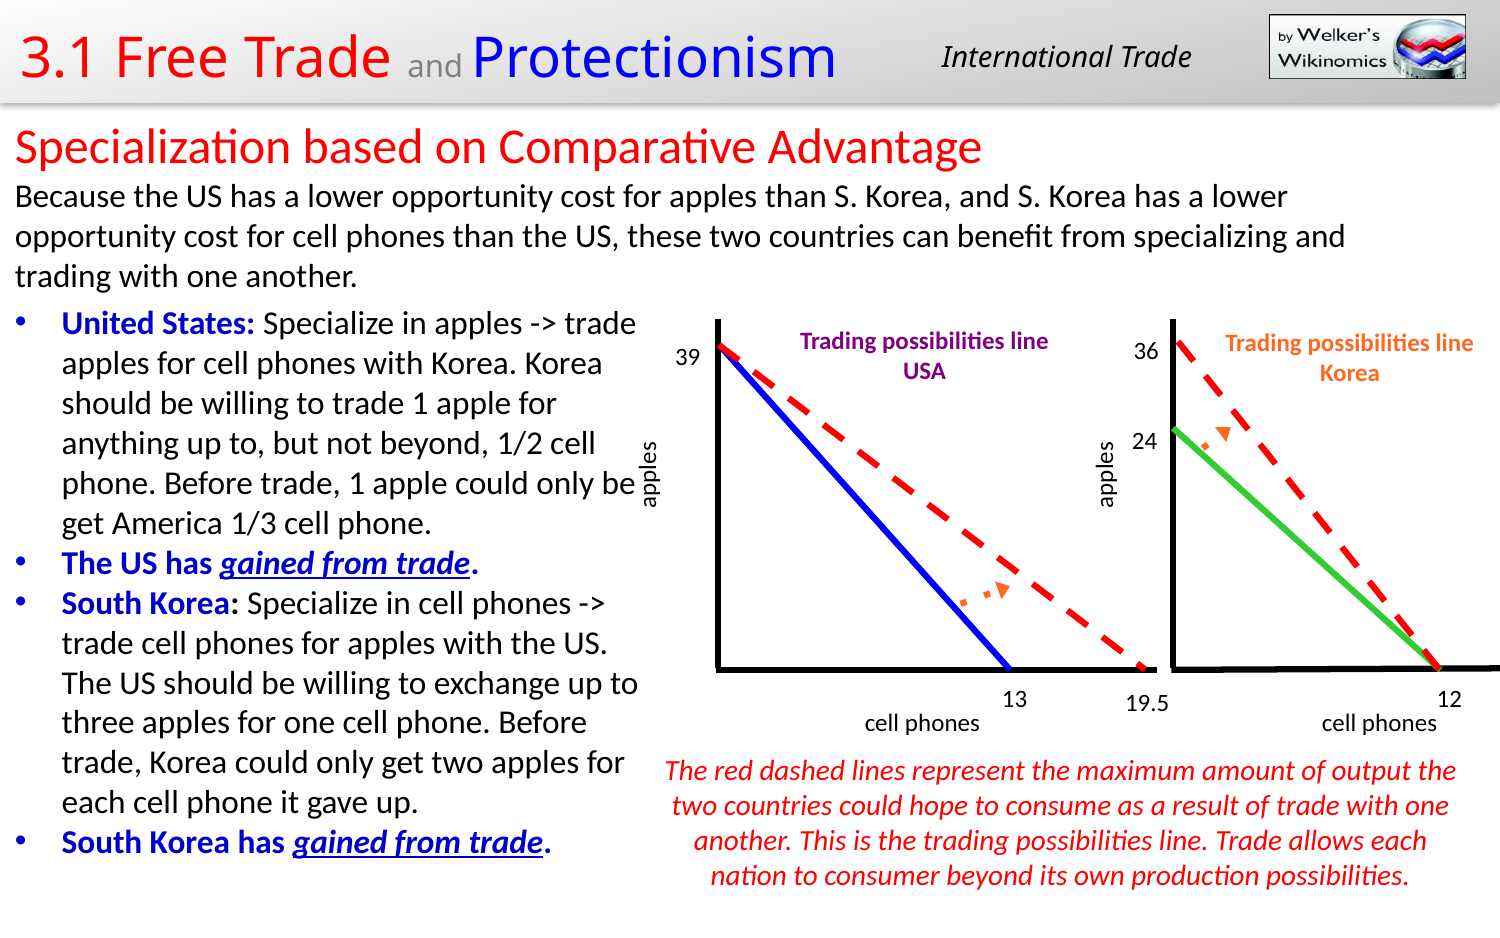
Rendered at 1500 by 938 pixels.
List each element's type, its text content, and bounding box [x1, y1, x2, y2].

text_box International Trade [829, 30, 1313, 81]
picture [1269, 14, 1466, 79]
text_box The red dashed lines represent the maximum amount of output the two countries could hope to consume as a result of trade with one another. This is the trading possibilities line. Trade allows each nation to consumer beyond its own production possibilities. [646, 754, 1475, 899]
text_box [623, 317, 1500, 745]
text_box Specialization based on Comparative Advantage Because the US has a lower opportunity cost for apples than S. Korea, and S. Korea has a lower opportunity cost for cell phones than the US, these two countries can benefit from specializing and trading with one another. [0, 106, 1413, 302]
text_box United States: Specialize in apples -> trade apples for cell phones with Korea. Korea should be willing to trade 1 apple for anything up to, but not beyond, 1/2 cell phone. Before trade, 1 apple could only be get America 1/3 cell phone. The US has gained from trade. South Korea: Specialize in cell phones -> trade cell phones for apples with the US. The US should be willing to exchange up to three apples for one cell phone. Before trade, Korea could only get two apples for each cell phone it gave up. South Korea has gained from trade. [0, 294, 677, 868]
